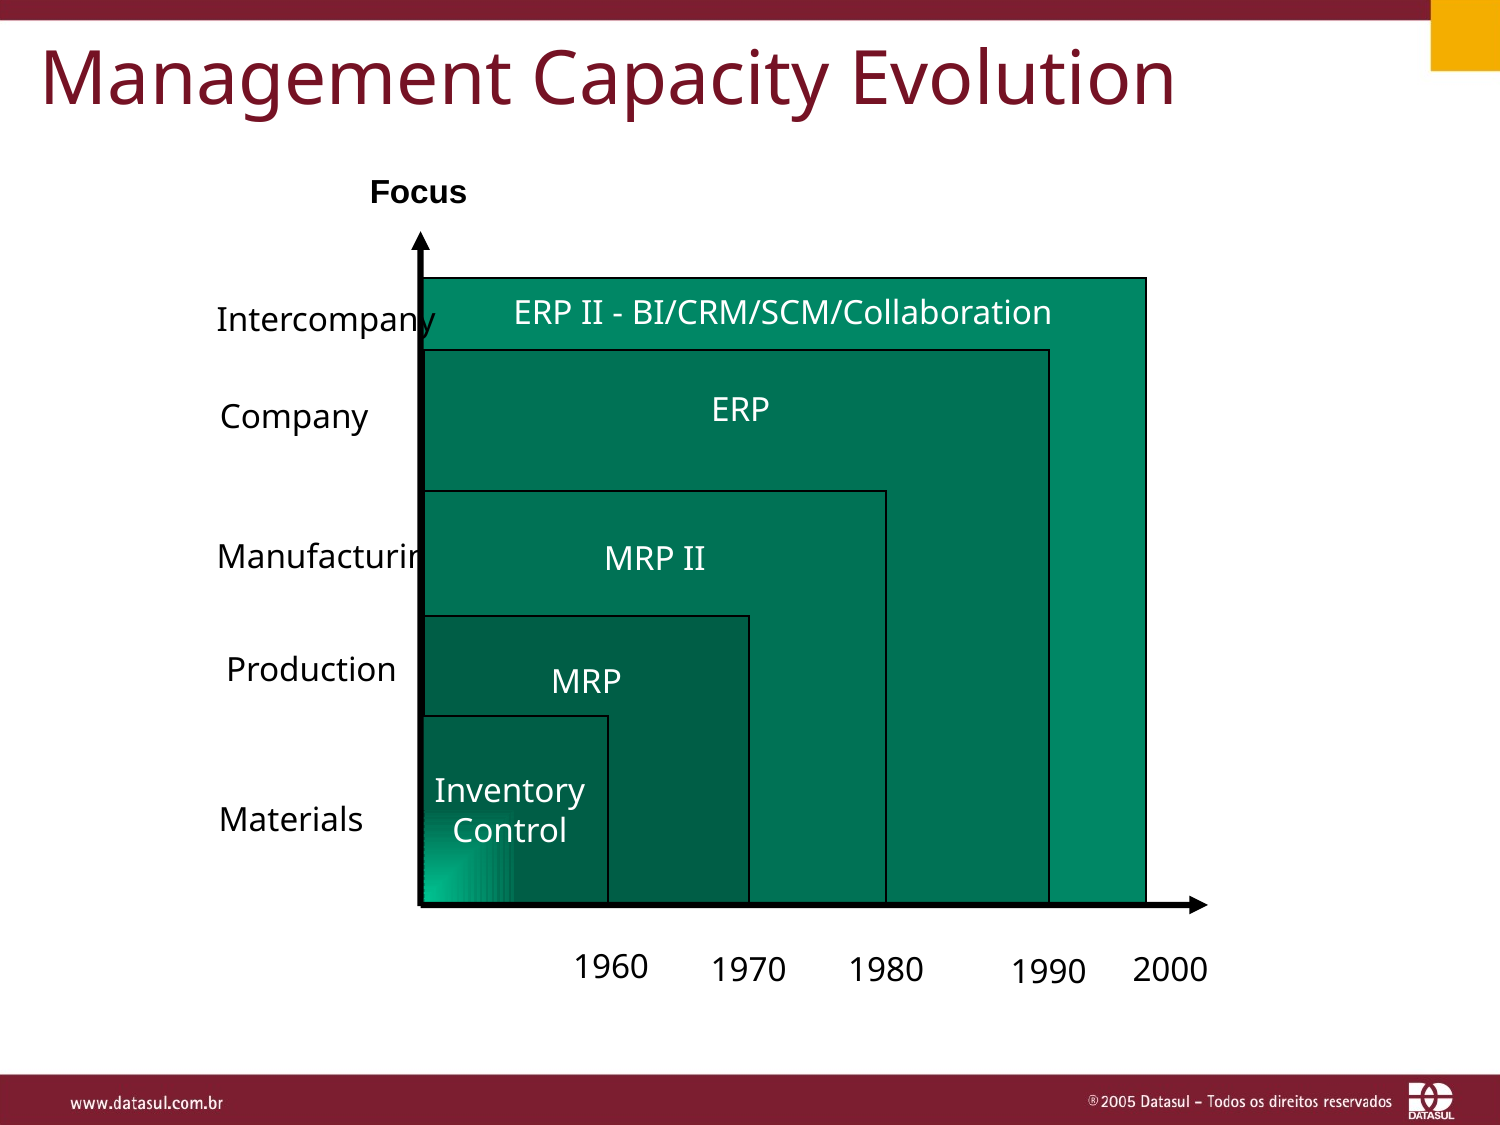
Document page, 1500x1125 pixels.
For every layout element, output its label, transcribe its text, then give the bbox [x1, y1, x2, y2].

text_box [215, 615, 799, 996]
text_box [210, 349, 1099, 999]
picture [0, 0, 1500, 1125]
text_box Focus [354, 162, 483, 218]
title Management Capacity Evolution [24, 24, 1301, 126]
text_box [210, 490, 937, 996]
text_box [207, 252, 1221, 997]
text_box [414, 231, 427, 251]
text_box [207, 715, 662, 994]
